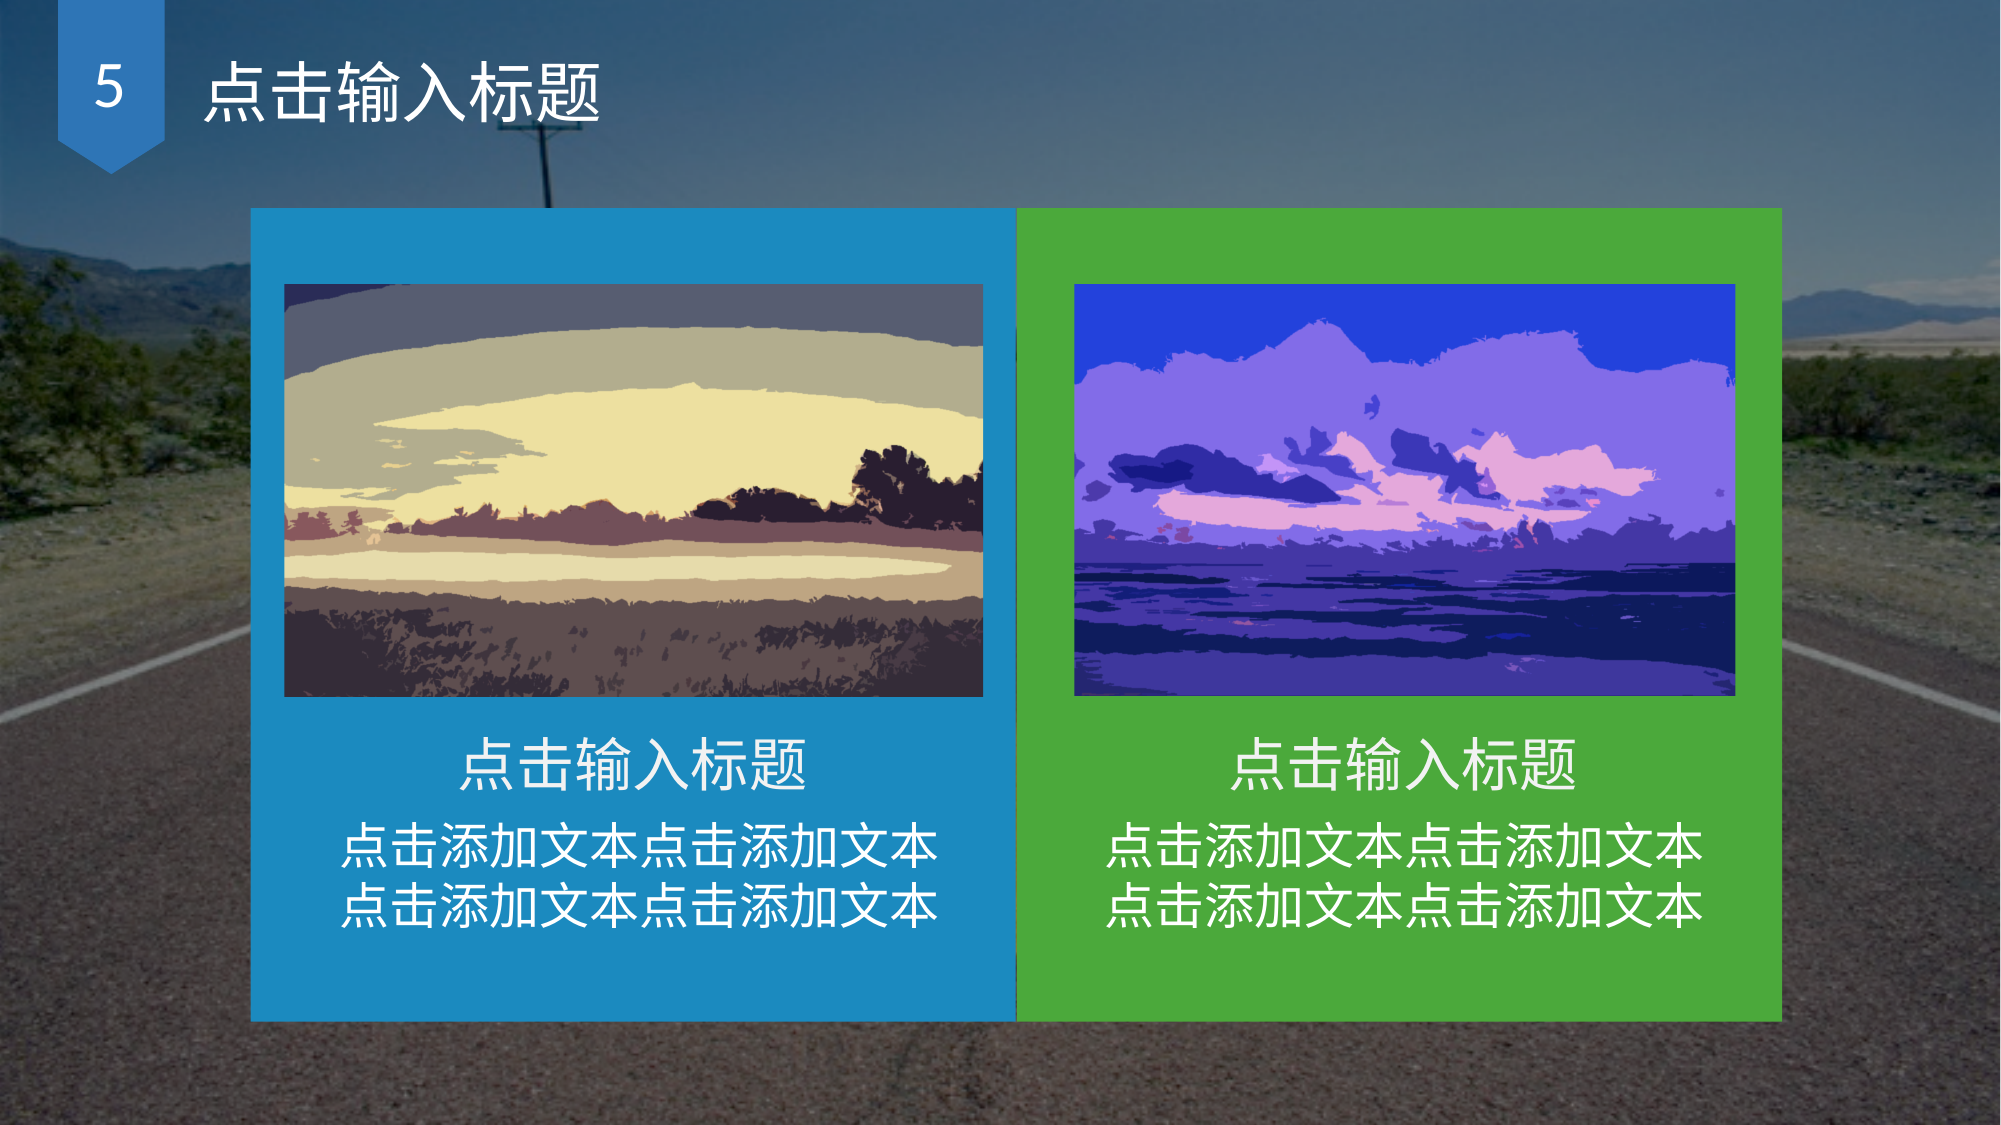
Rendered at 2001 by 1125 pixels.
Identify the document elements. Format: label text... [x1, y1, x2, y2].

text_box 5 [77, 33, 184, 129]
text_box 点击输入标题 [186, 43, 673, 138]
text_box [57, 0, 166, 176]
picture [0, 0, 2001, 1125]
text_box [250, 208, 1016, 1022]
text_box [1016, 208, 1783, 1022]
